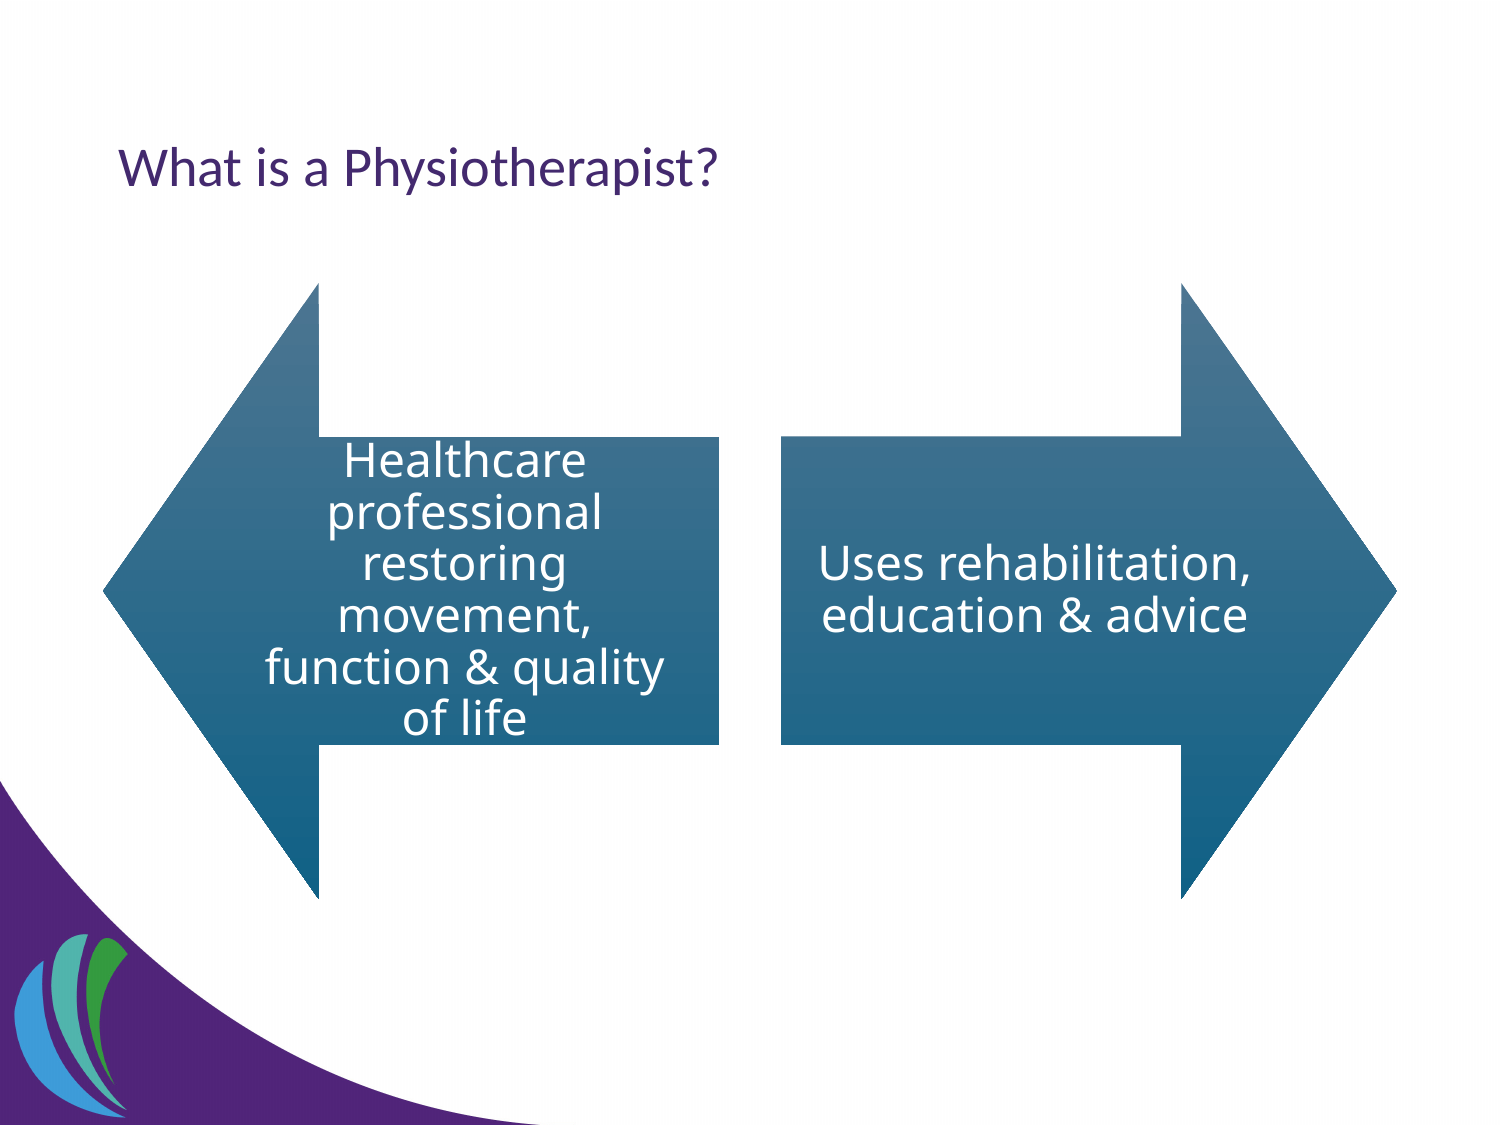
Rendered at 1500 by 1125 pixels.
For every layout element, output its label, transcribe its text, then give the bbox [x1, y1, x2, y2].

picture [0, 1, 1500, 1125]
title What is a Physiotherapist? [103, 59, 1397, 233]
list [102, 233, 1398, 949]
